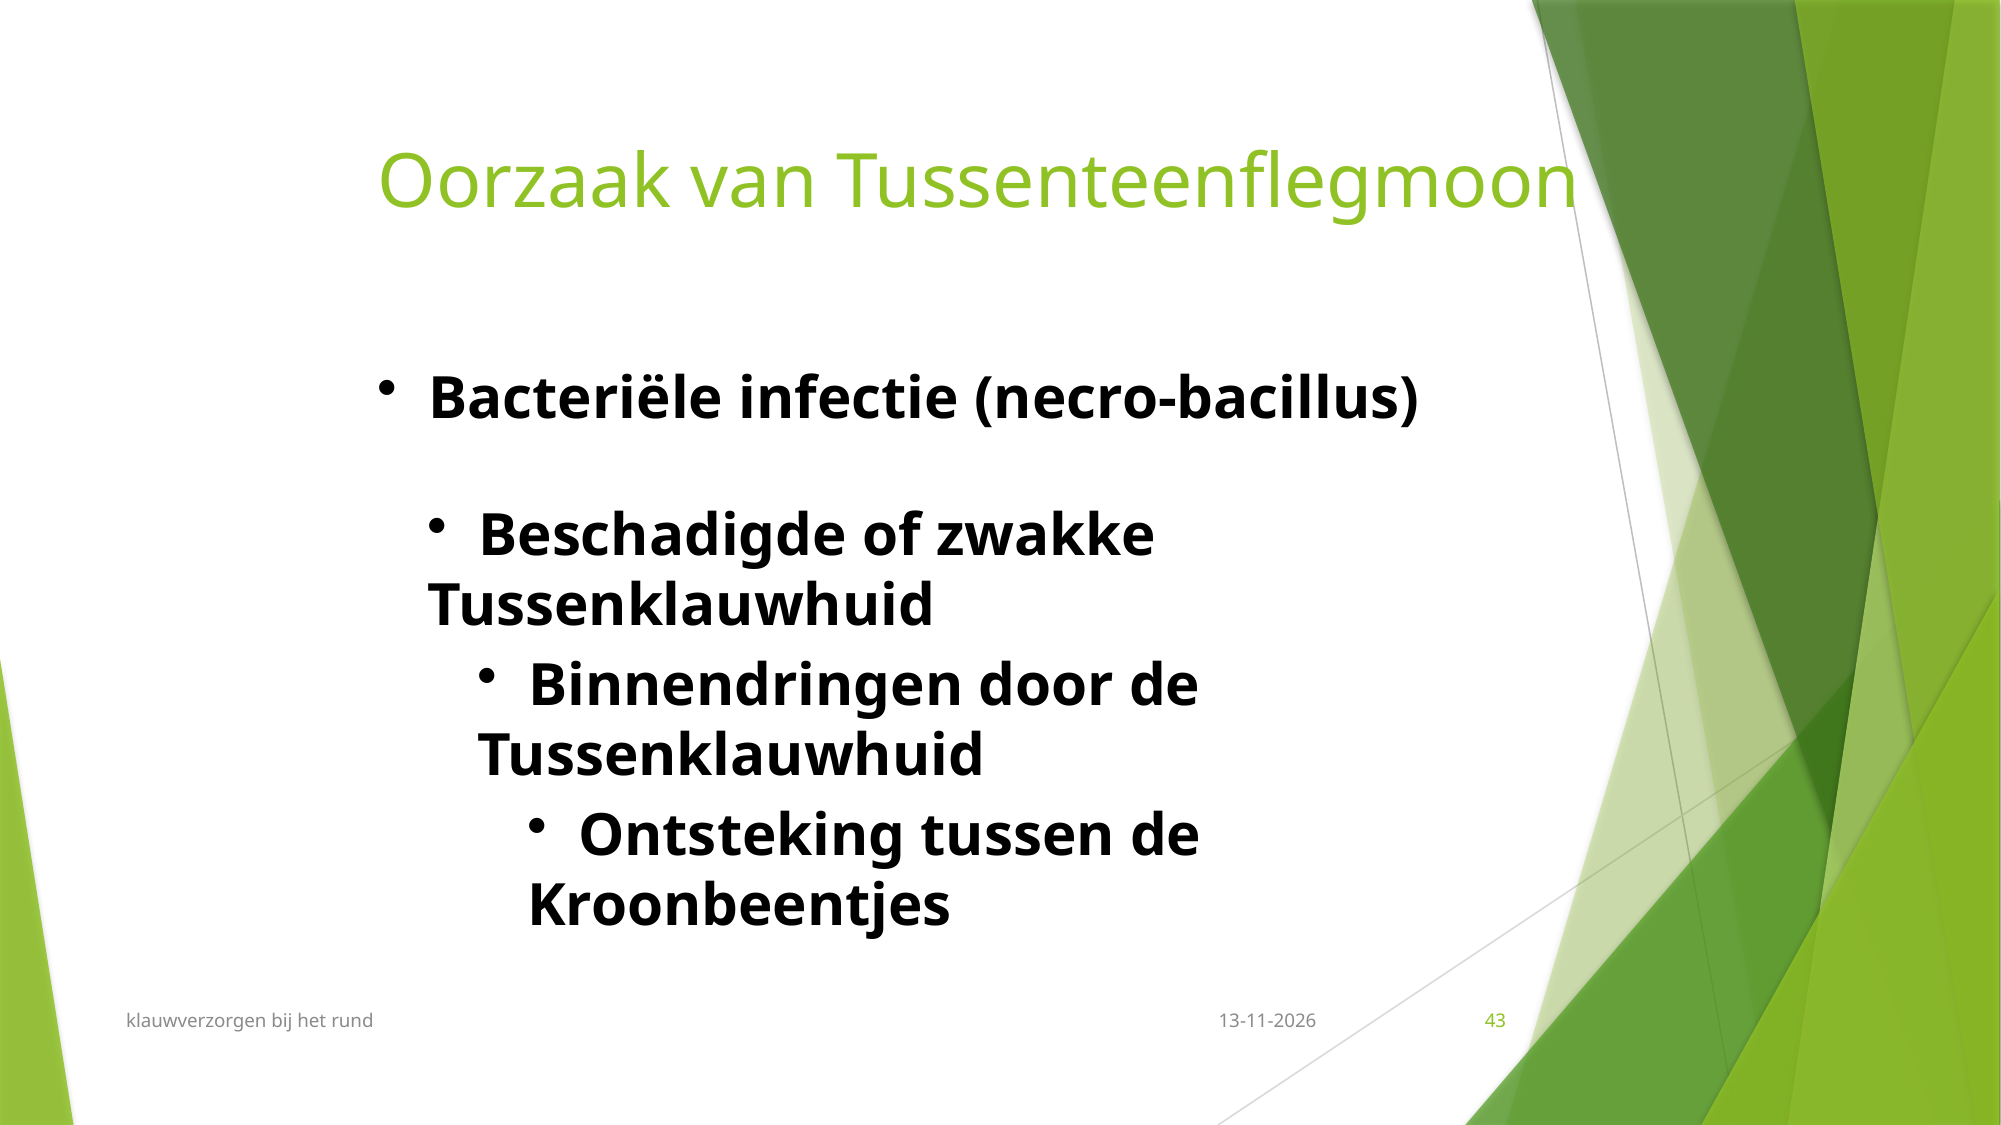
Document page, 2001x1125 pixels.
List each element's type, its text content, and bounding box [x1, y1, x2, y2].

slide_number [1181, 991, 1332, 1051]
text_box Ontsteking tussen de Kroonbeentjes [512, 795, 1600, 945]
slide_number 43 [1409, 991, 1522, 1051]
text_box Binnendringen door de Tussenklauwhuid [462, 639, 1638, 795]
text_box Bacteriële infectie (necro-bacillus) [362, 352, 1475, 438]
footer klauwverzorgen bij het rund [111, 991, 1145, 1051]
title Oorzaak van Tussenteenflegmoon [362, 125, 1638, 313]
text_box Beschadigde of zwakke Tussenklauwhuid [412, 489, 1613, 645]
